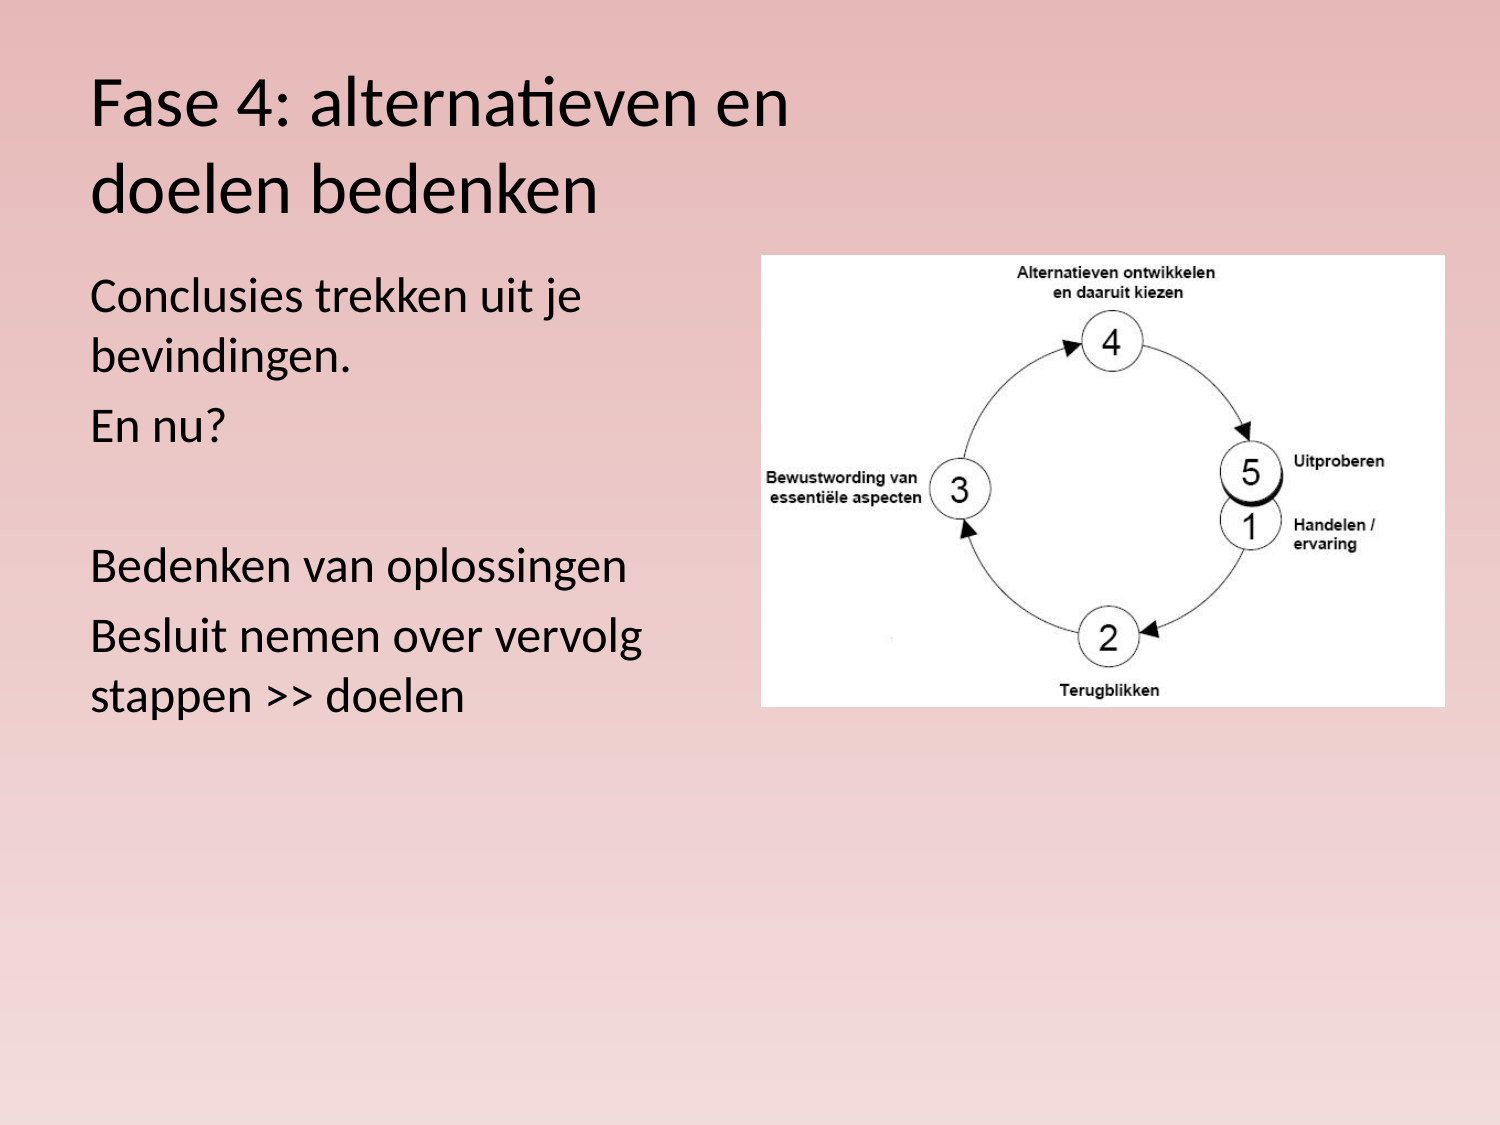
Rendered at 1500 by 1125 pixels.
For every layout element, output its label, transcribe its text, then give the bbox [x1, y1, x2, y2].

title Fase 4: alternatieven en doelen bedenken [75, 44, 963, 236]
list Conclusies trekken uit je bevindingen. En nu? Bedenken van oplossingen Besluit nemen over vervolg stappen >> doelen [75, 255, 786, 1005]
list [761, 255, 1445, 708]
